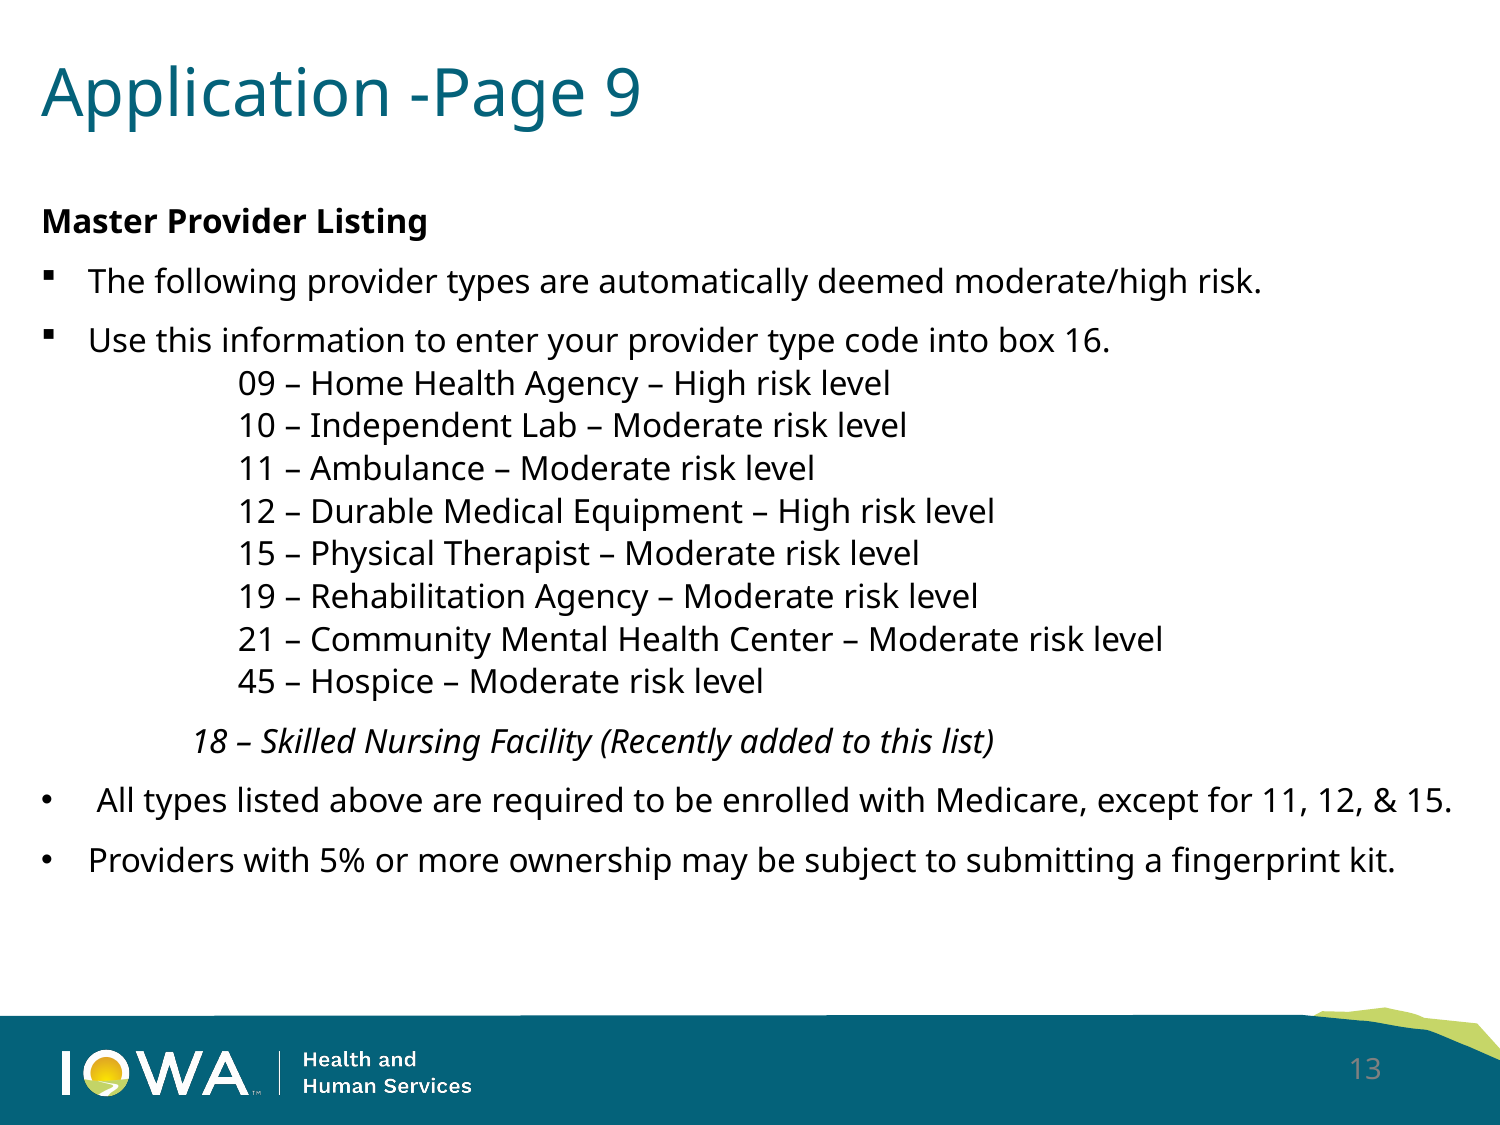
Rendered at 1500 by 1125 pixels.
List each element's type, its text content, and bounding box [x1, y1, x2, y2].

picture [370, 1083, 375, 1092]
picture [438, 1083, 446, 1092]
picture [405, 1056, 410, 1064]
text_box Master Provider Listing The following provider types are automatically deemed moderate/high risk. Use this information to enter your provider type code into box 16. 09 – Home Health Agency – High risk level 10 – Independent Lab – Moderate risk level 11 – Ambulance – Moderate risk level 12 – Durable Medical Equipment – High risk level 15 – Physical Therapist – Moderate risk level 19 – Rehabilitation Agency – Moderate risk level 21 – Community Mental Health Center – Moderate risk level 45 – Hospice – Moderate risk level 18 – Skilled Nursing Facility (Recently added to this list) All types listed above are required to be enrolled with Medicare, except for 11, 12, & 15. Providers with 5% or more ownership may be subject to submitting a fingerprint kit. [26, 190, 1477, 988]
picture [137, 1052, 202, 1094]
picture [450, 1083, 459, 1092]
picture [63, 1052, 69, 1094]
picture [305, 1053, 316, 1066]
picture [203, 1052, 247, 1094]
picture [355, 1083, 361, 1092]
picture [385, 1080, 395, 1092]
picture [320, 1058, 329, 1065]
picture [320, 1083, 325, 1092]
slide_number 13 [1059, 1042, 1397, 1103]
picture [344, 1083, 349, 1092]
picture [399, 1083, 408, 1092]
picture [351, 1053, 357, 1066]
picture [366, 1056, 370, 1066]
picture [334, 1083, 343, 1092]
picture [84, 1050, 129, 1096]
text_box Application -Page 9 [26, 33, 1295, 158]
picture [305, 1079, 316, 1092]
picture [397, 1056, 401, 1066]
